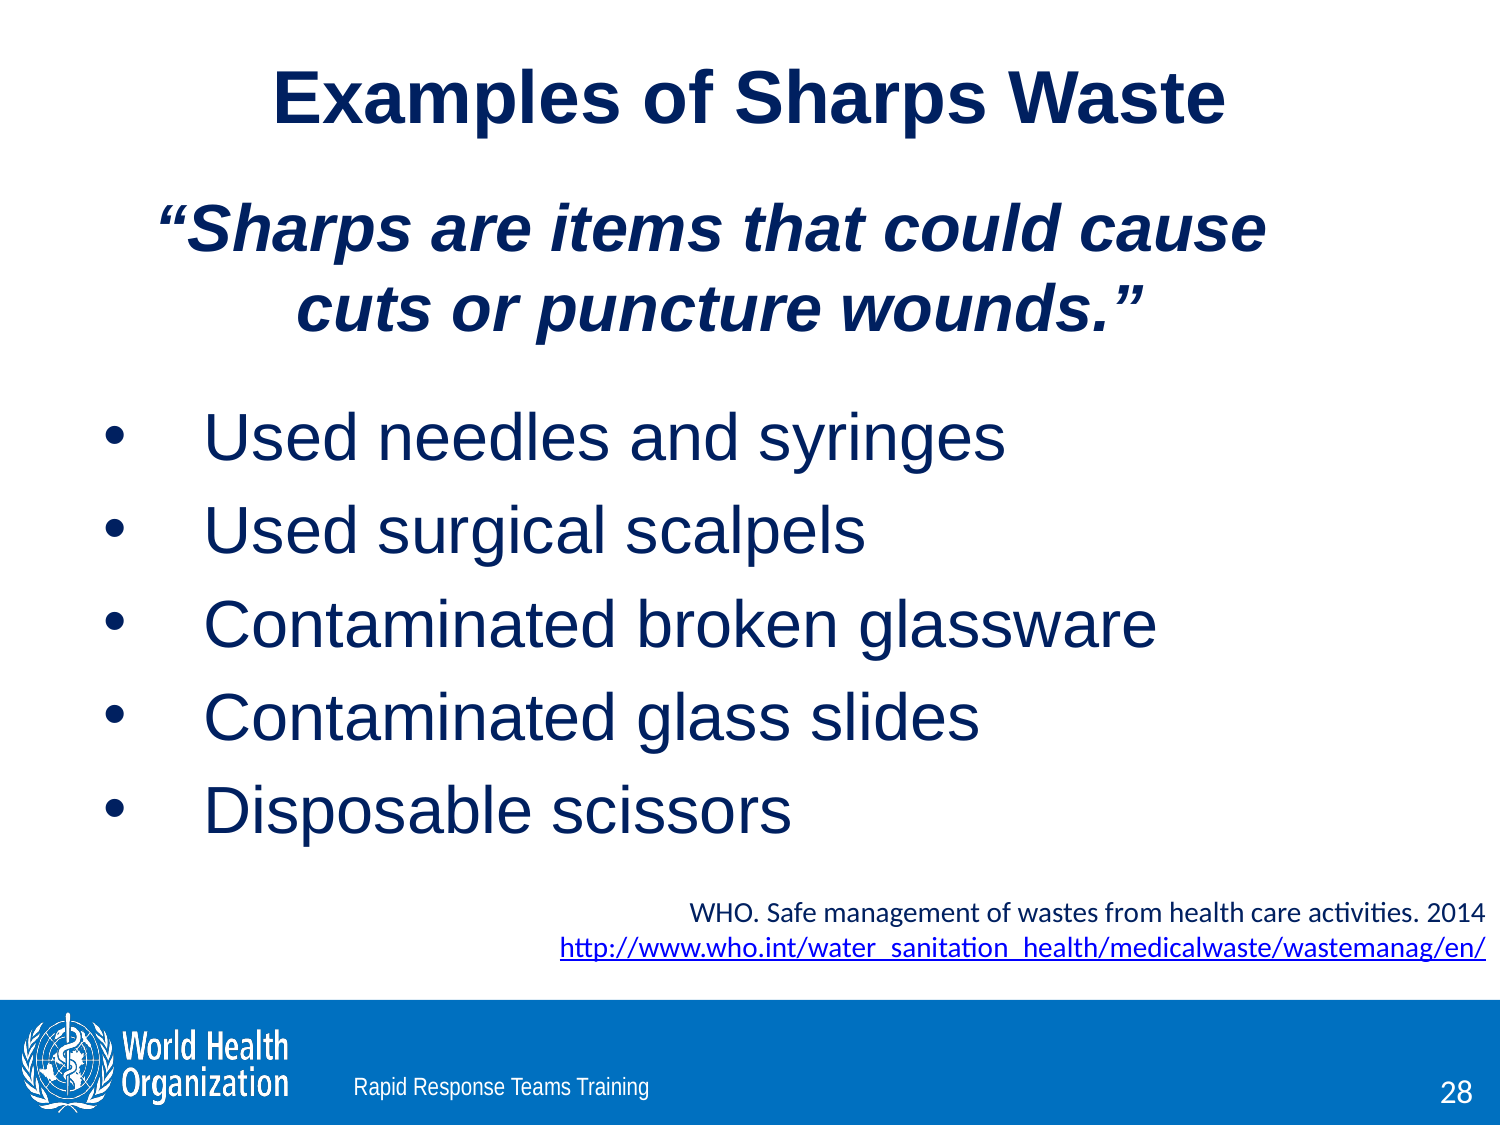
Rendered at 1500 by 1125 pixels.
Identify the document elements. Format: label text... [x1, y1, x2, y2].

picture [21, 1012, 288, 1113]
text_box “Sharps are items that could cause cuts or puncture wounds.” [154, 184, 1288, 345]
title Examples of Sharps Waste [0, 0, 1500, 188]
text_box WHO. Safe management of wastes from health care activities. 2014. http://www.who.int/water_sanitation_health/medicalwaste/wastemanag/en/. [502, 893, 1500, 964]
list Used needles and syringes Used surgical scalpels Contaminated broken glassware Contaminated glass slides Disposable scissors [88, 386, 1439, 892]
